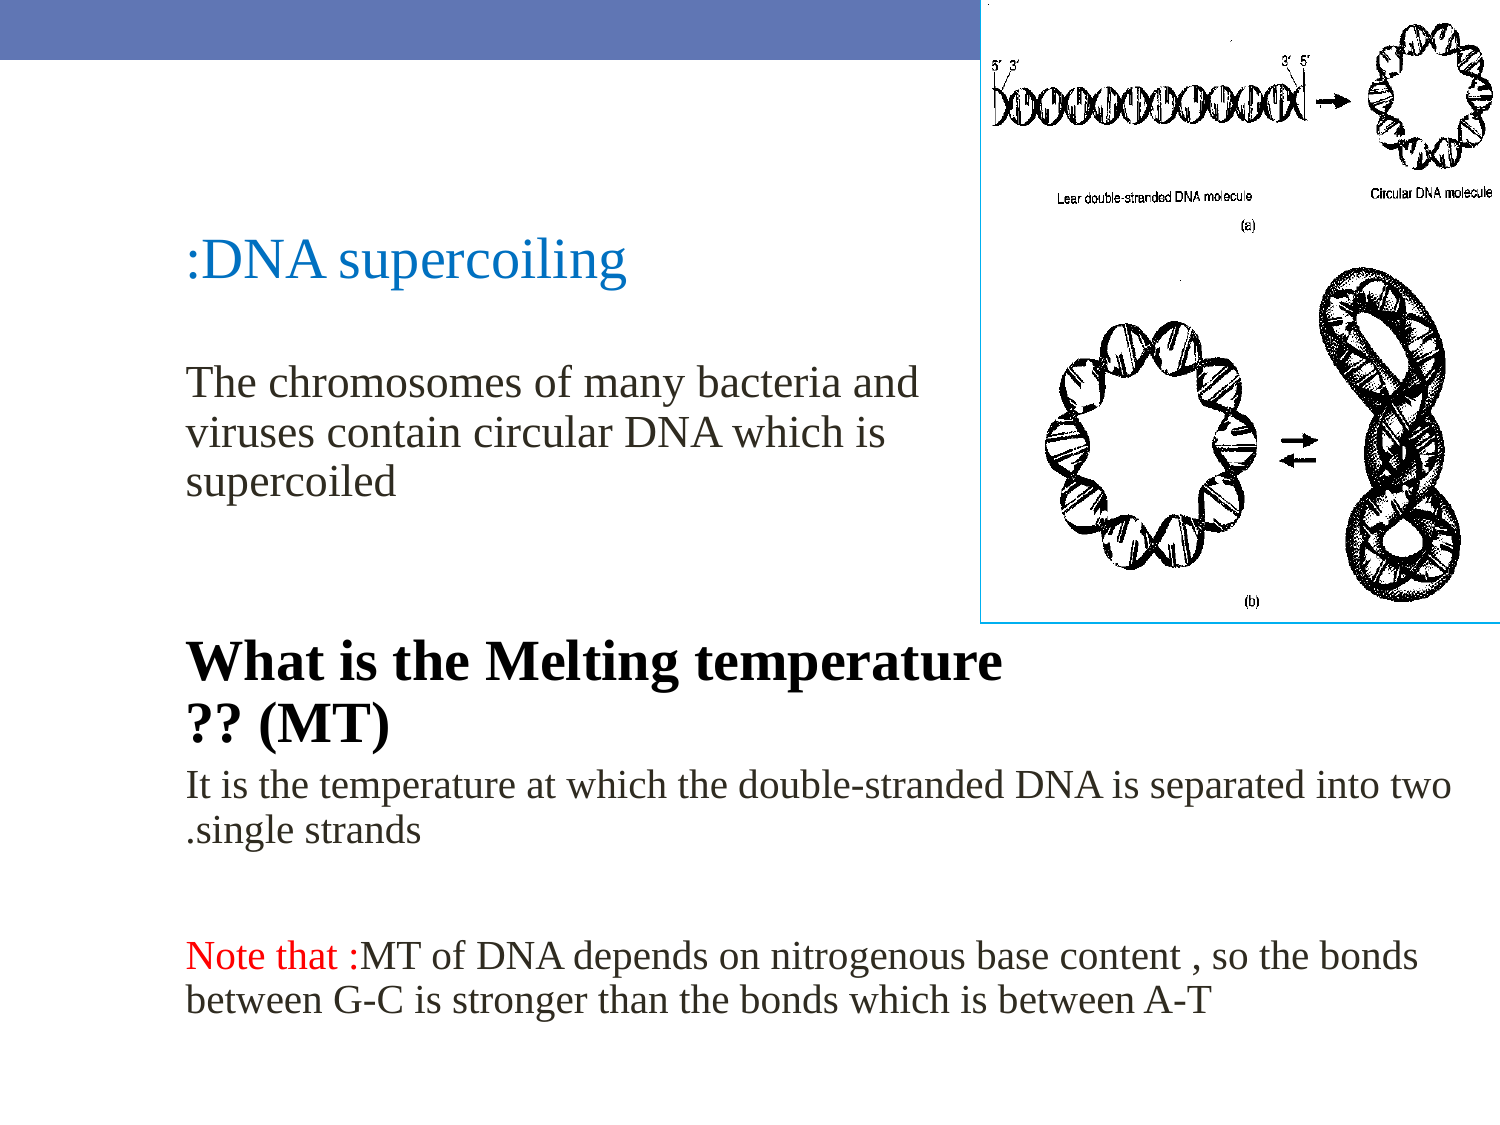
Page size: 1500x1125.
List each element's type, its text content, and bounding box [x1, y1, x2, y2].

picture [982, 0, 1500, 621]
text_box It is the temperature at which the double-stranded DNA is separated into two single strands. Note that :MT of DNA depends on nitrogenous base content , so the bonds between G-C is stronger than the bonds which is between A-T [170, 755, 1500, 1031]
text_box DNA supercoiling: The chromosomes of many bacteria and viruses contain circular DNA which is supercoiled [170, 220, 978, 566]
text_box What is the Melting temperature (MT) ?? [170, 622, 1078, 721]
